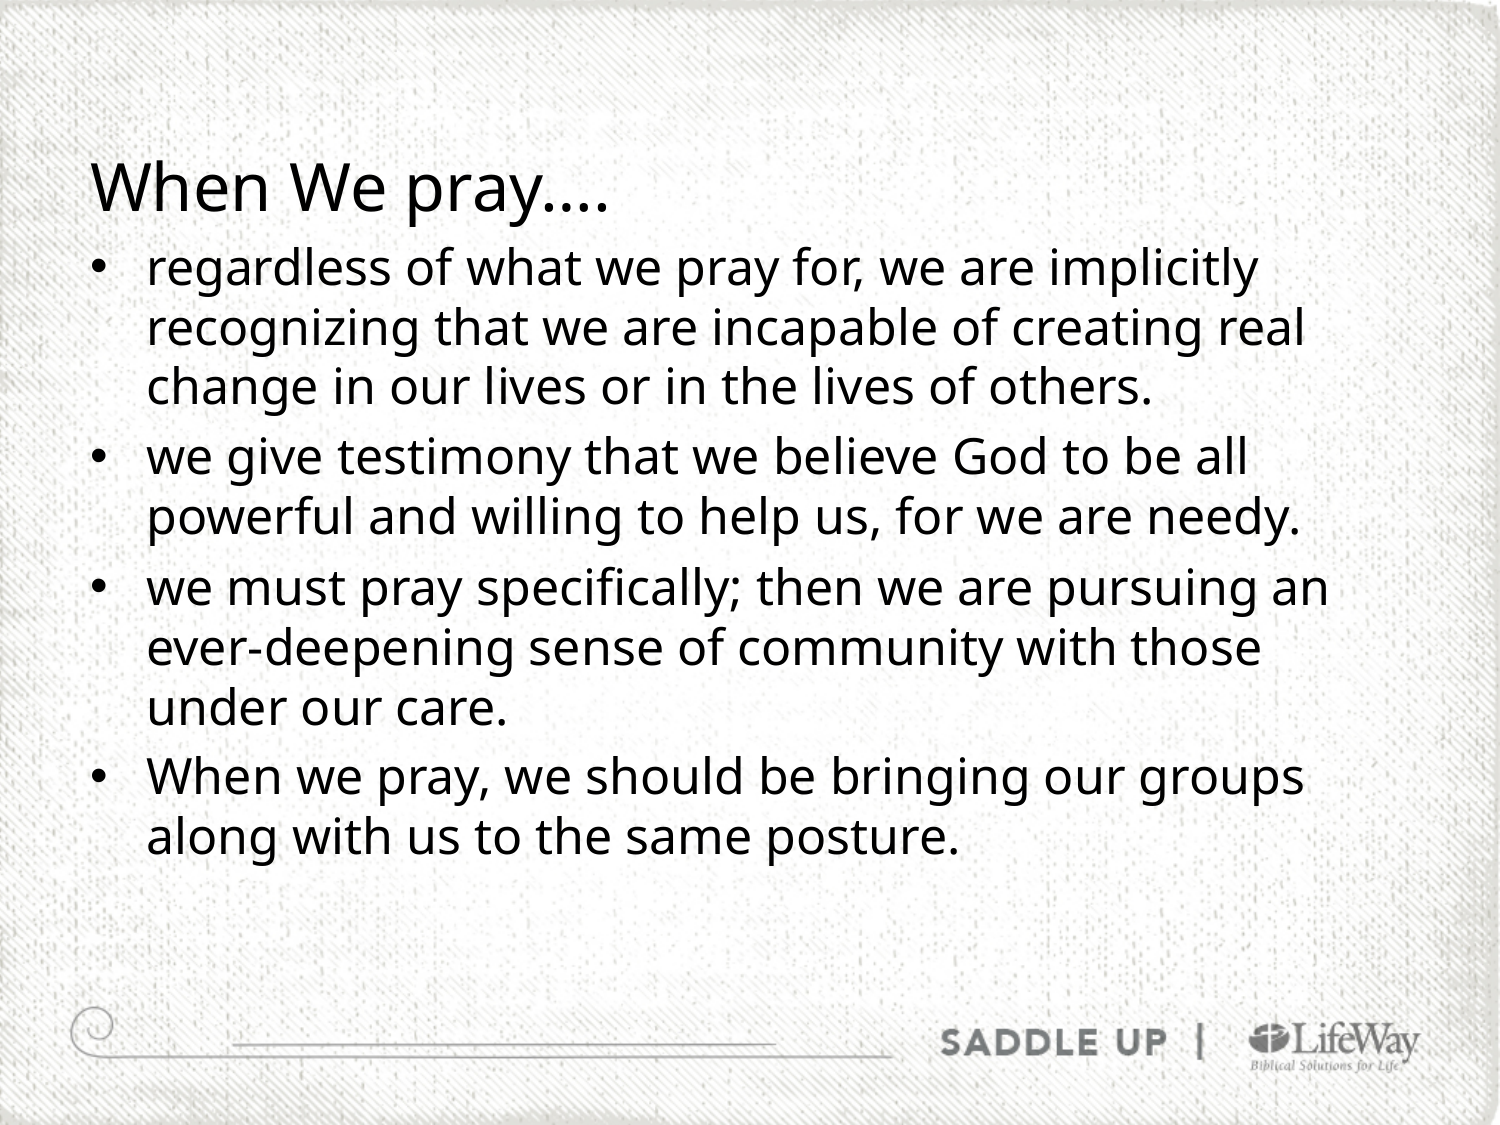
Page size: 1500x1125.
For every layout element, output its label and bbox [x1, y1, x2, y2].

list [0, 0, 1500, 1125]
